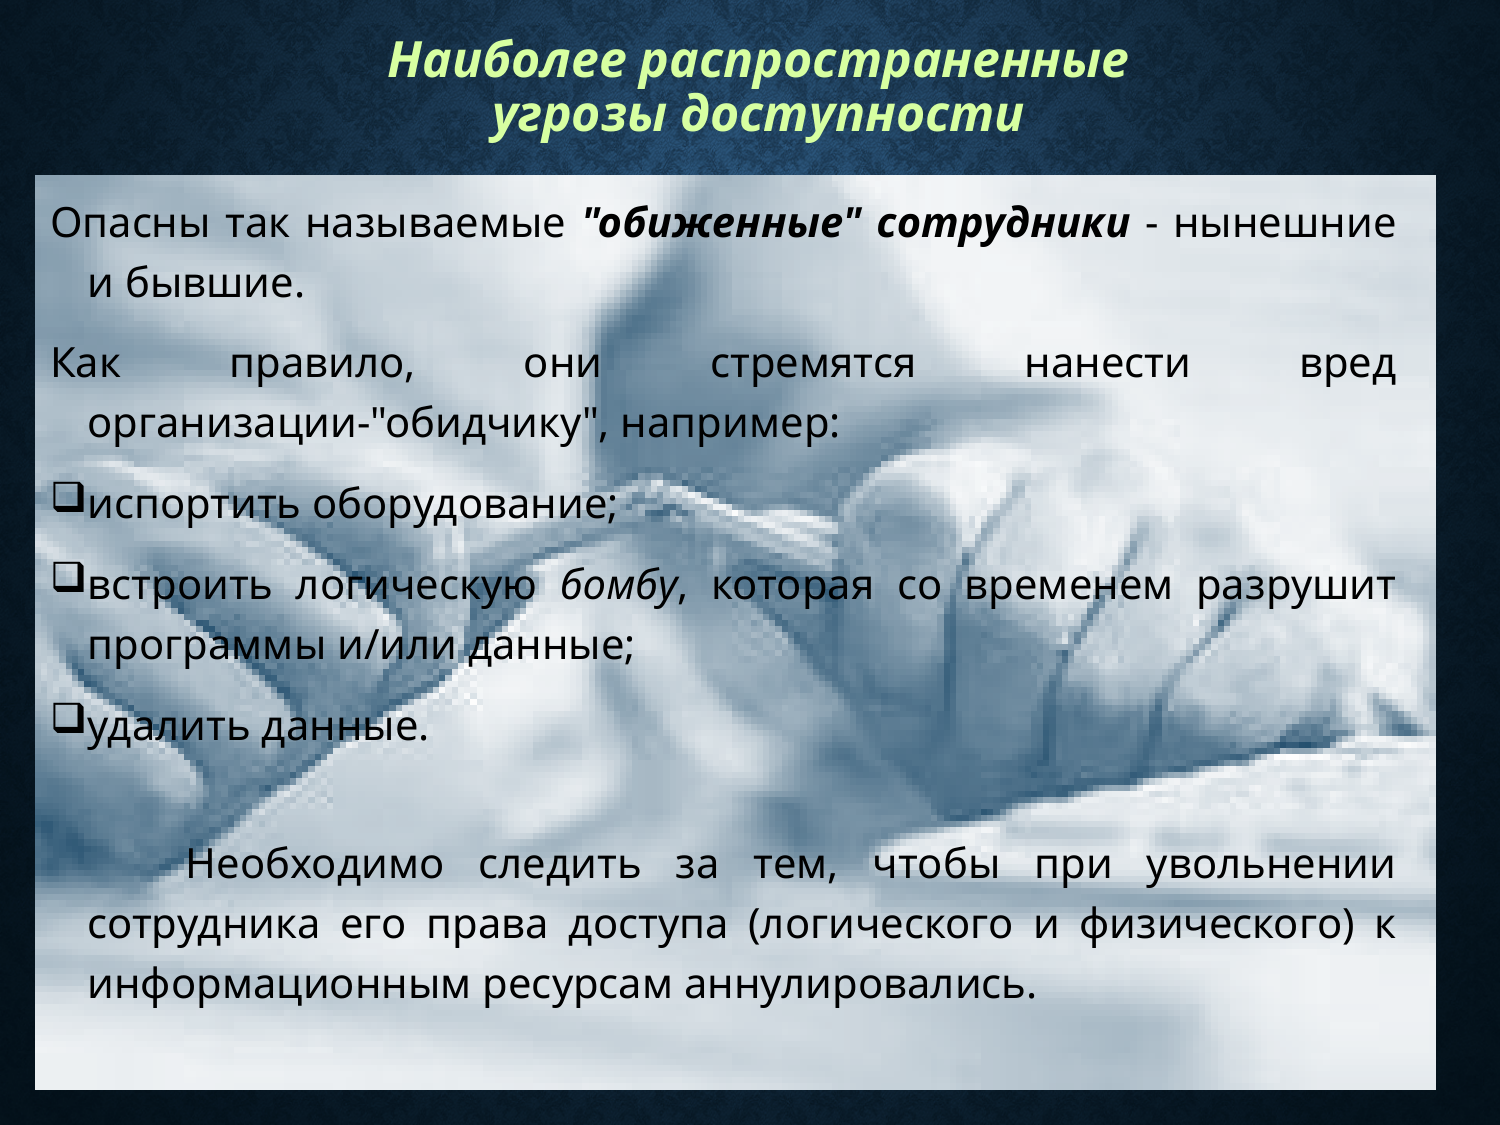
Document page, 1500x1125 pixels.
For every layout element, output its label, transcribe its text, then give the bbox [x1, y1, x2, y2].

picture [34, 175, 1436, 1091]
title Наиболее распространенные угрозы доступности [360, 17, 1158, 159]
